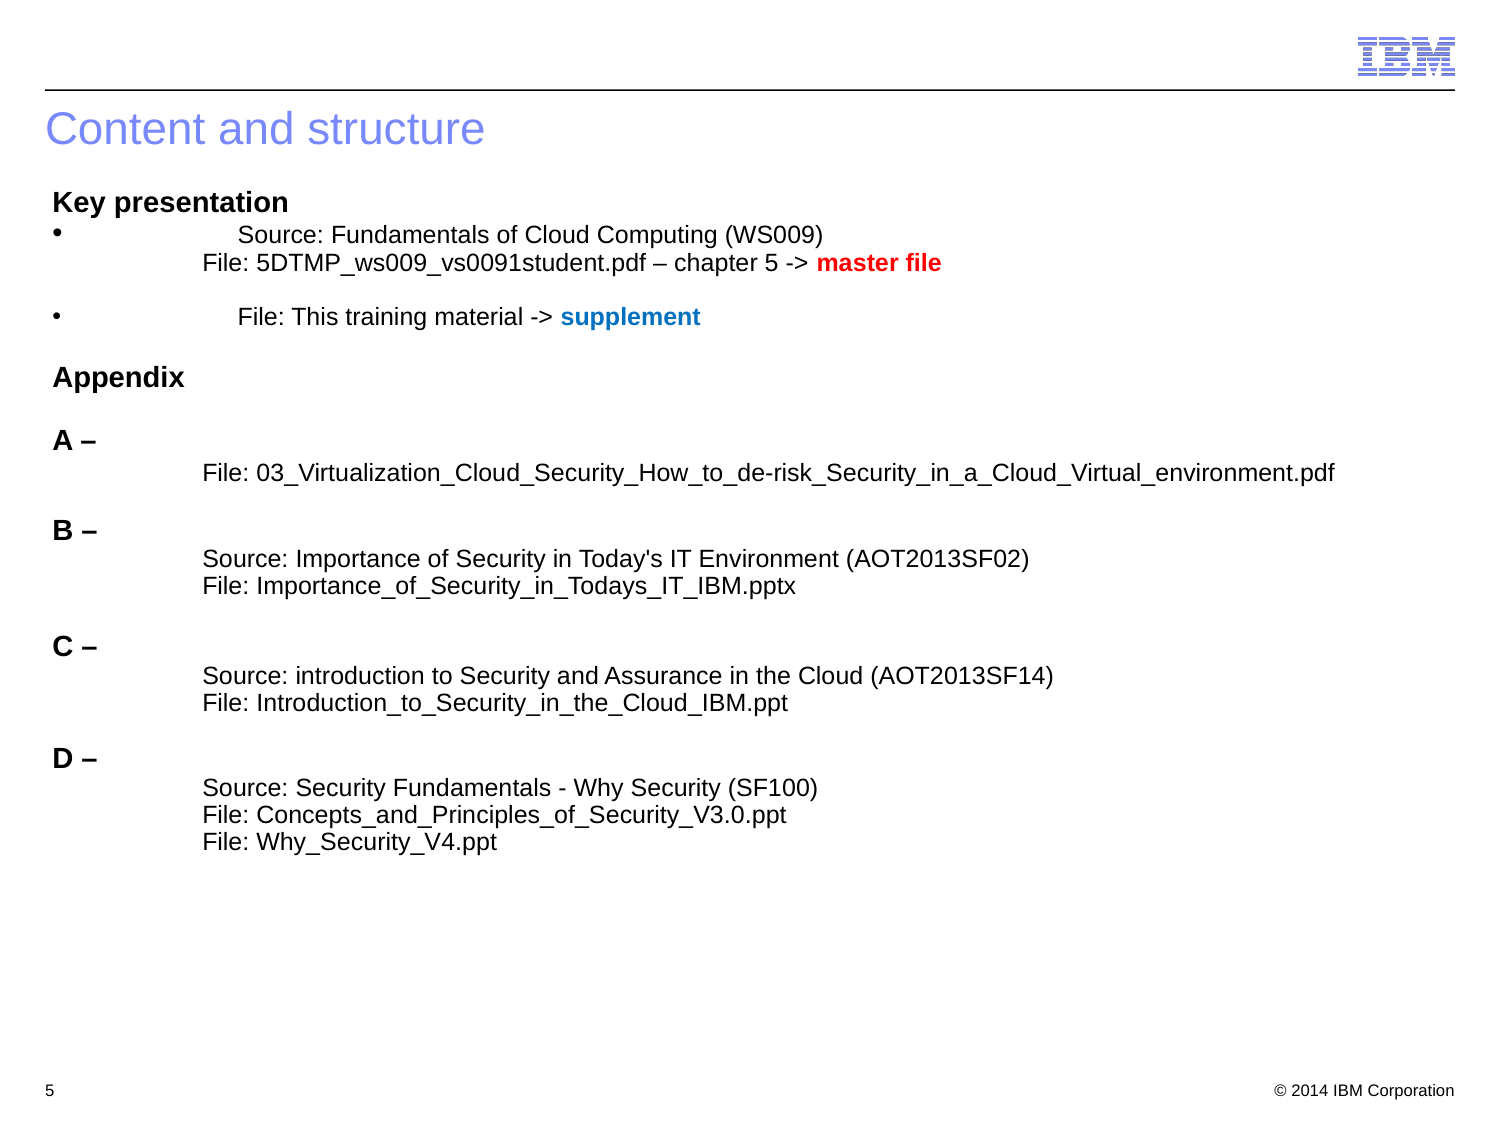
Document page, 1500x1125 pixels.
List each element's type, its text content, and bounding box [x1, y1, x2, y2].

title Content and structure [29, 97, 1456, 203]
picture [1358, 37, 1455, 76]
text_box Key presentation Source: Fundamentals of Cloud Computing (WS009) File: 5DTMP_ws009_vs0091student.pdf – chapter 5 -> master file File: This training material -> supplement Appendix A – File: 03_Virtualization_Cloud_Security_How_to_de-risk_Security_in_a_Cloud_Virtual_environment.pdf B – Source: Importance of Security in Today's IT Environment (AOT2013SF02) File: Importance_of_Security_in_Todays_IT_IBM.pptx C – Source: introduction to Security and Assurance in the Cloud (AOT2013SF14) File: Introduction_to_Security_in_the_Cloud_IBM.ppt D – Source: Security Fundamentals - Why Security (SF100) File: Concepts_and_Principles_of_Security_V3.0.ppt File: Why_Security_V4.ppt [37, 179, 1391, 1071]
slide_number 5 [29, 1072, 91, 1103]
